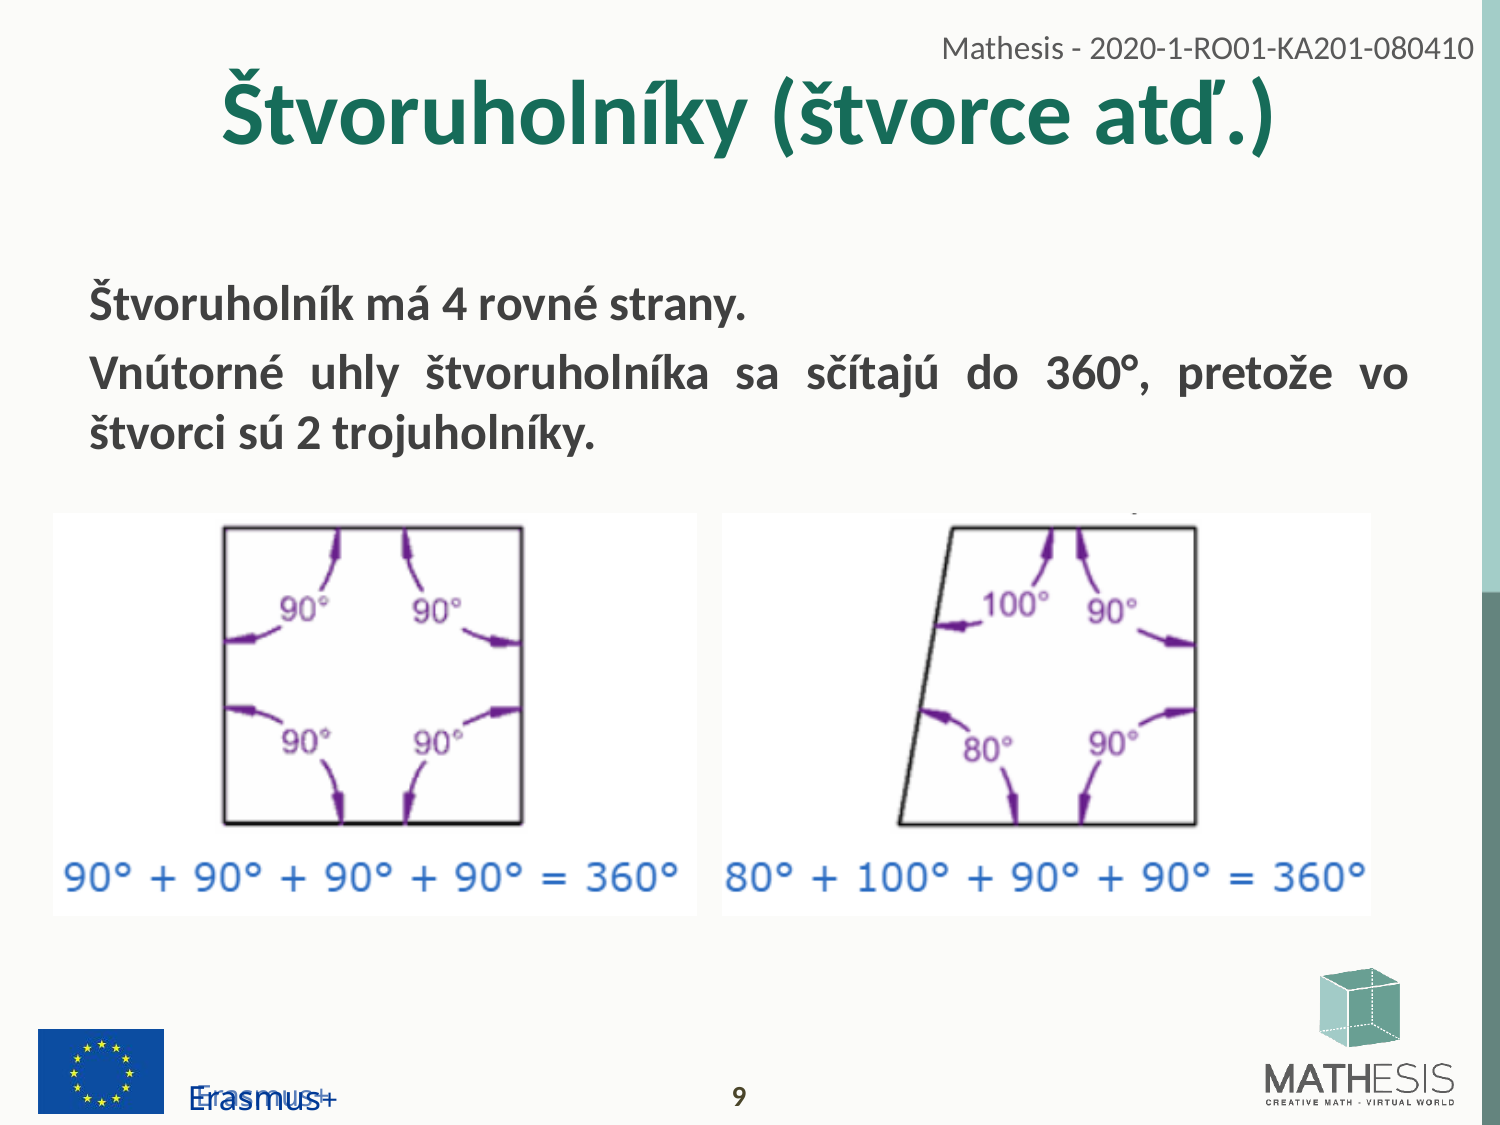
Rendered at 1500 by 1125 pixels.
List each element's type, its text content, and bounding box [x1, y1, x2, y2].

picture [52, 512, 697, 917]
list Štvoruholník má 4 rovné strany. Vnútorné uhly štvoruholníka sa sčítajú do 360°, pretože vo štvorci sú 2 trojuholníky. [75, 262, 1425, 1005]
picture [38, 1029, 164, 1114]
picture [722, 512, 1371, 917]
title Štvoruholníky (štvorce atď.) [75, 45, 1425, 233]
